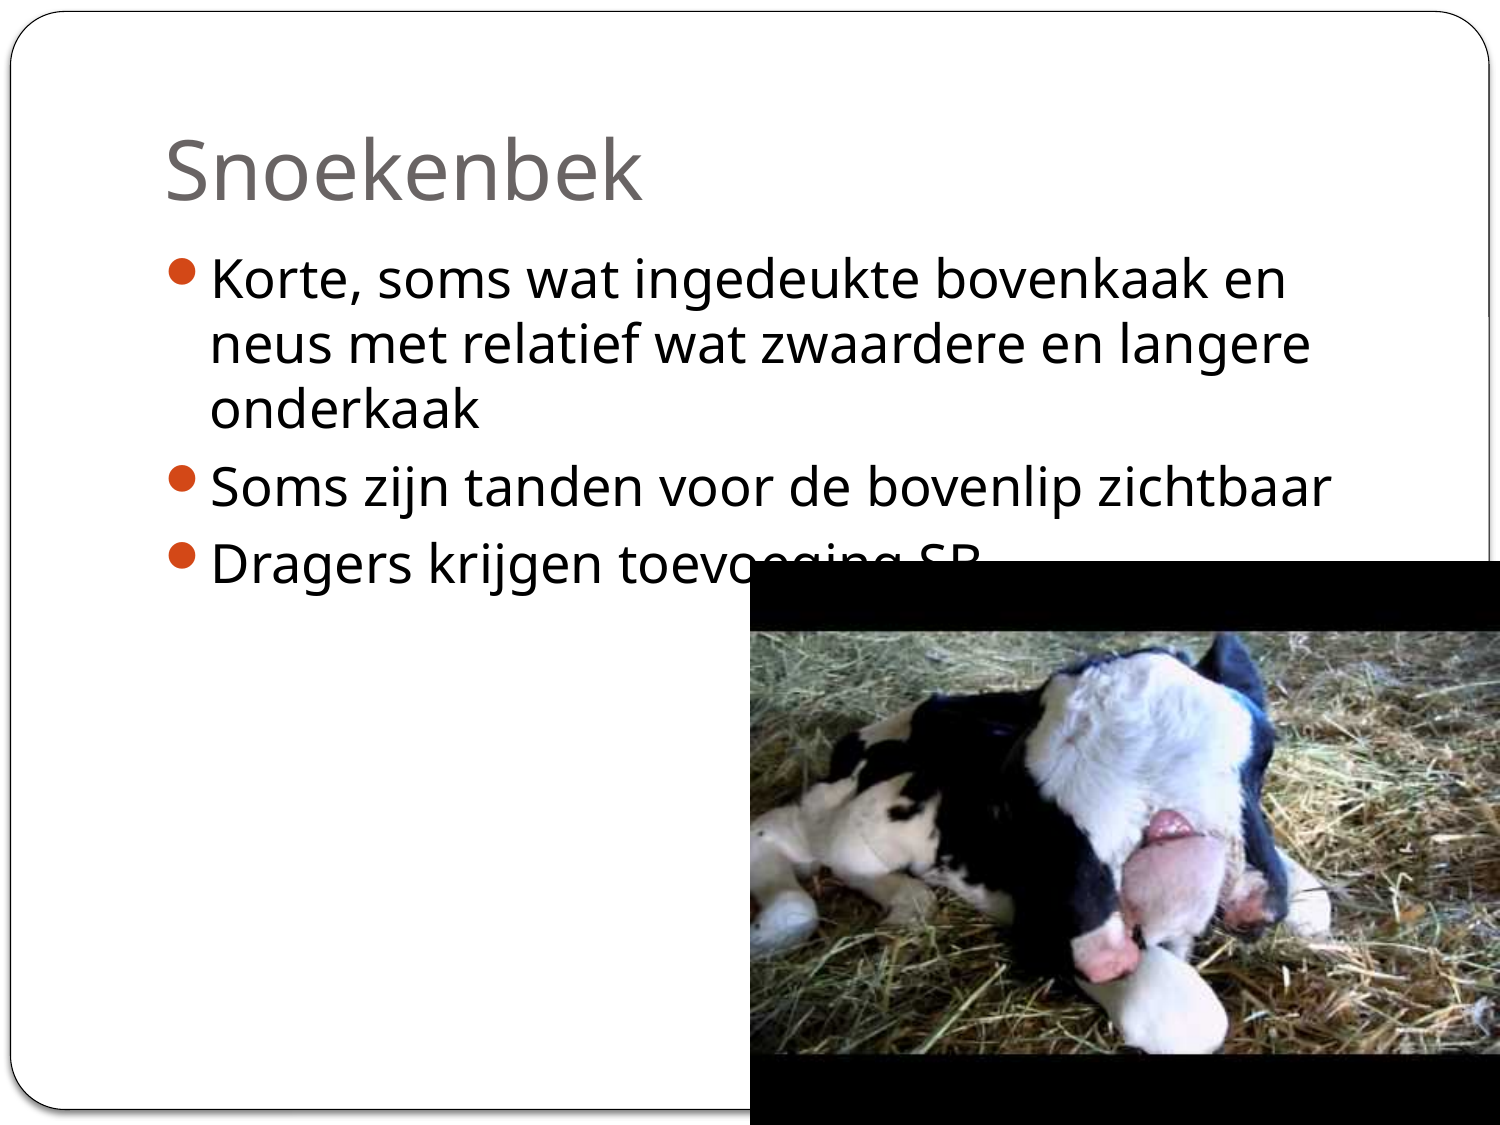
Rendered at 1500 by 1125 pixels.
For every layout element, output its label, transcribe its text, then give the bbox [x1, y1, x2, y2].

title Snoekenbek [150, 45, 1425, 233]
list Korte, soms wat ingedeukte bovenkaak en neus met relatief wat zwaardere en langere onderkaak Soms zijn tanden voor de bovenlip zichtbaar Dragers krijgen toevoeging SB [150, 237, 1425, 988]
picture [749, 561, 1500, 1125]
